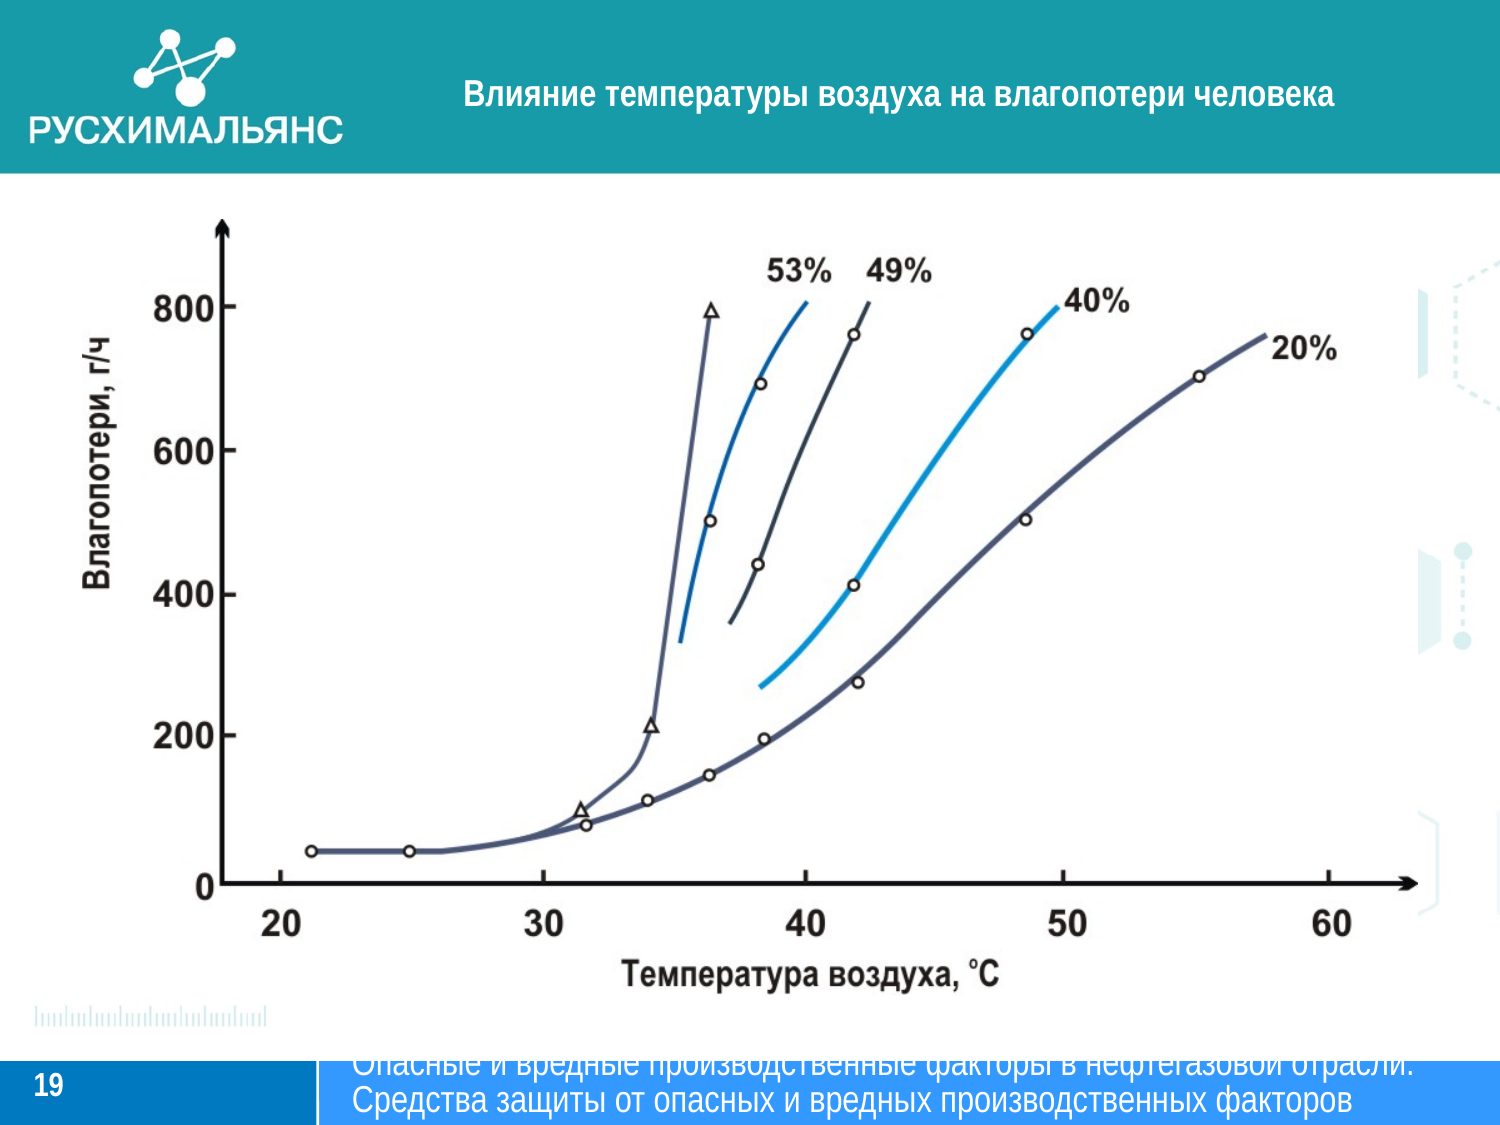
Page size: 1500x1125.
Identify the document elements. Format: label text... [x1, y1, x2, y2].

footer Опасные и вредные производственные факторы в нефтегазовой отрасли. Средства защиты от опасных и вредных производственных факторов [351, 1067, 1500, 1122]
picture [0, 0, 1500, 1061]
slide_number 18 [33, 1068, 278, 1122]
